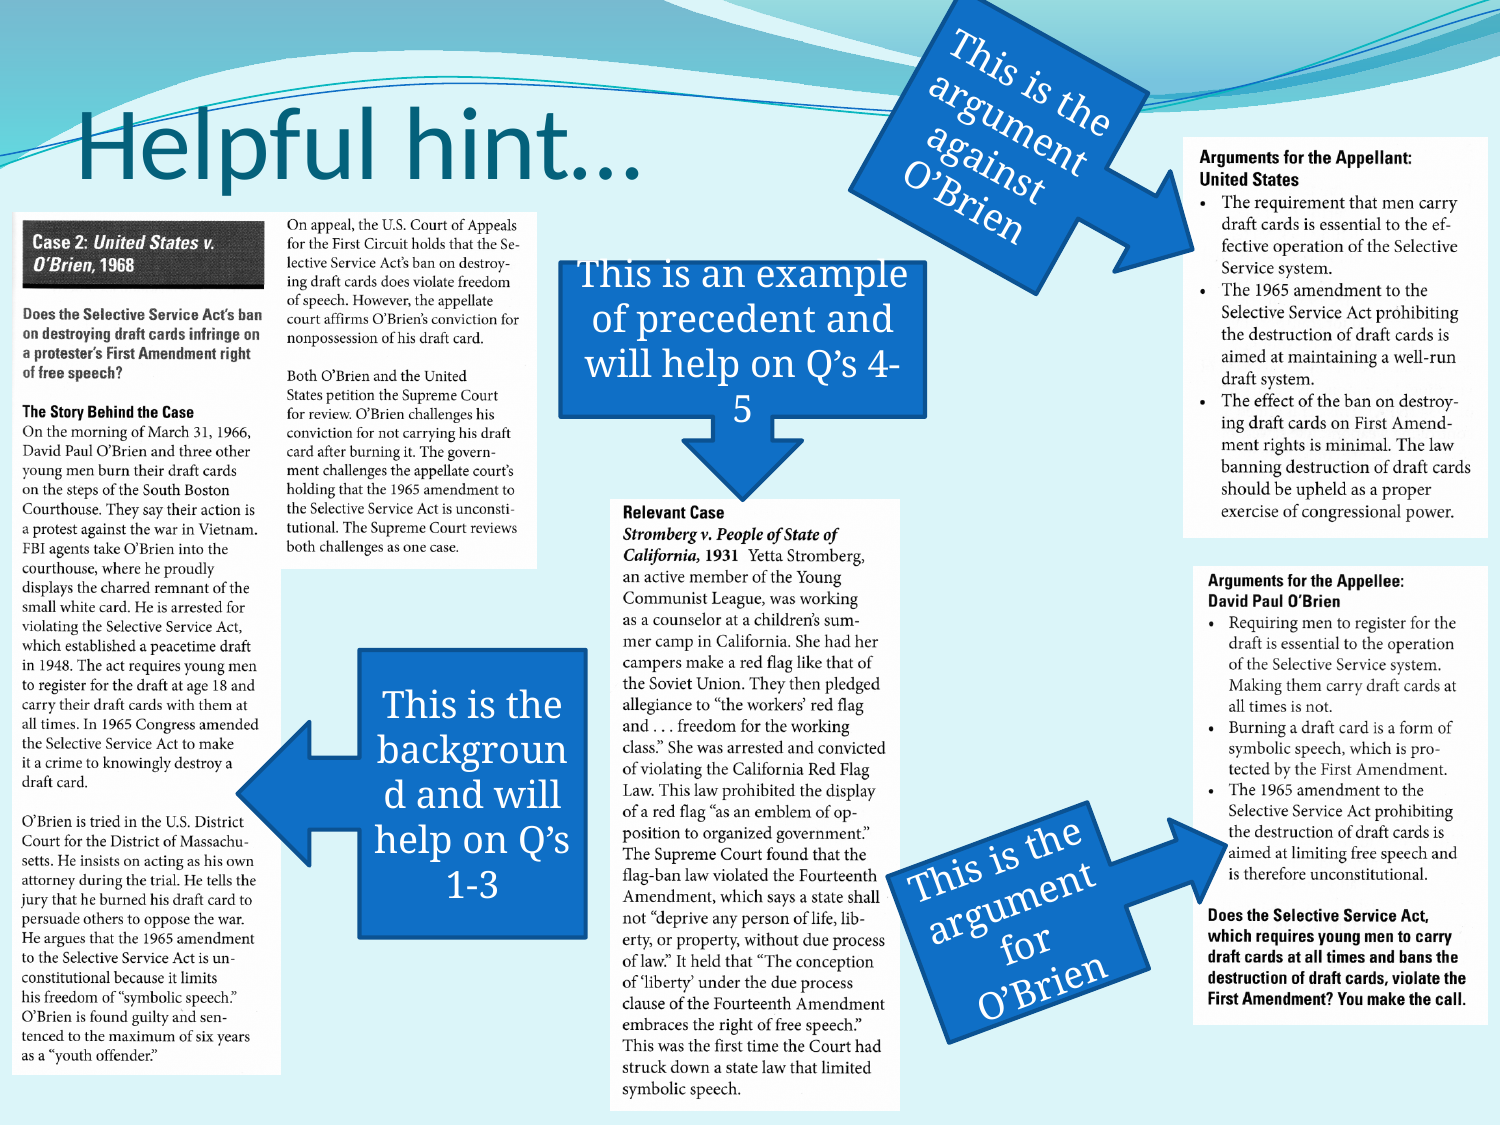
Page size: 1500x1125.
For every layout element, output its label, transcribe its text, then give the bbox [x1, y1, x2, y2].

title Helpful hint… [1009, 12, 1425, 192]
text_box This is the argument for O’Brien [907, 800, 1186, 1045]
text_box This is the argument against O’Brien [847, 0, 1176, 297]
picture [12, 212, 537, 1076]
text_box This is the background and will help on Q’s 1-3 [288, 647, 588, 940]
picture [1193, 566, 1488, 1026]
title Helpful hint… [75, 12, 946, 200]
text_box This is an example of precedent and will help on Q’s 4-5 [558, 260, 928, 499]
picture [1183, 137, 1488, 538]
picture [610, 499, 901, 1112]
